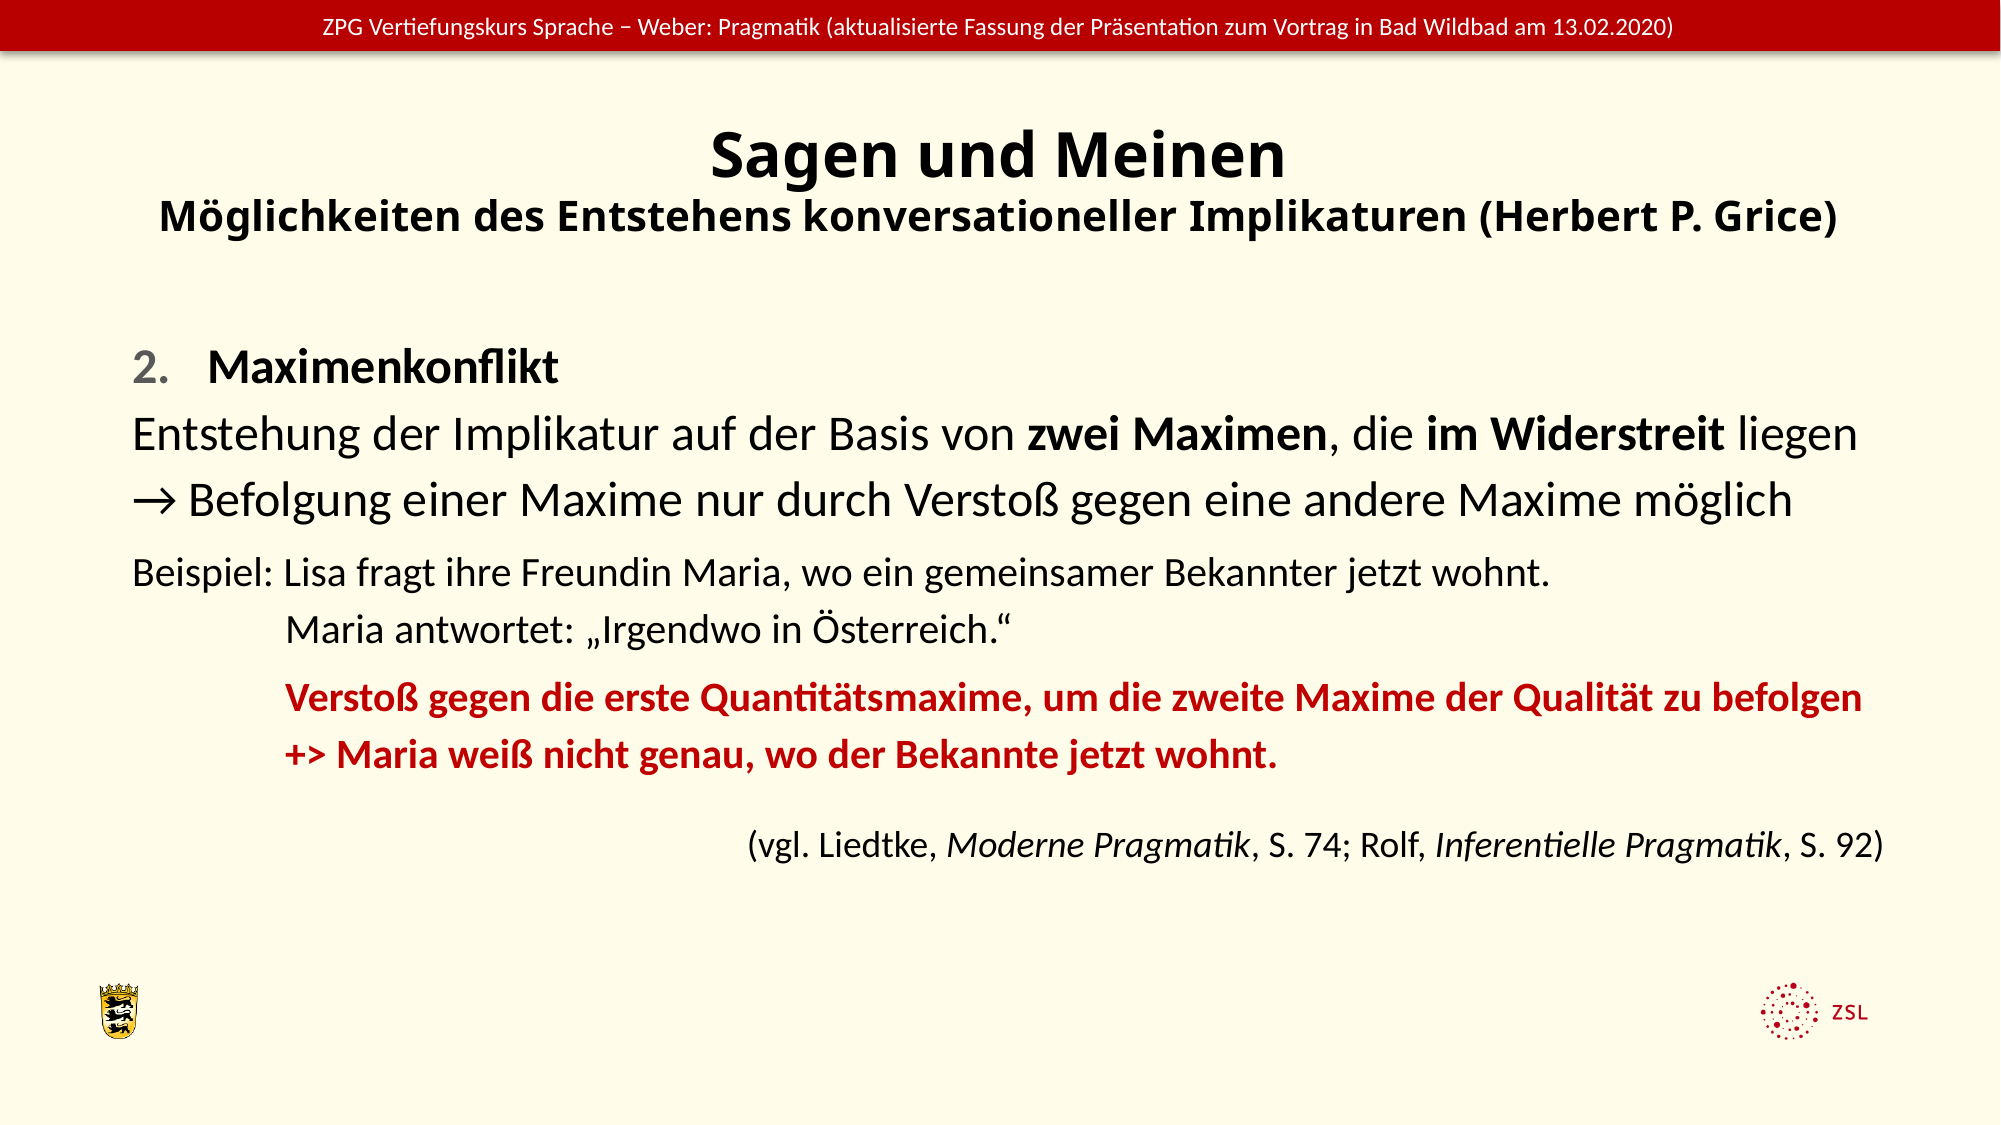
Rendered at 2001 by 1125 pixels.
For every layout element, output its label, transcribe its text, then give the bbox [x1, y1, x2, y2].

picture [98, 981, 140, 1041]
title Sagen und Meinen Möglichkeiten des Entstehens konversationeller Implikaturen (Herbert P. Grice) [99, 90, 1900, 265]
list Maximenkonflikt Entstehung der Implikatur auf der Basis von zwei Maximen, die im Widerstreit liegen → Befolgung einer Maxime nur durch Verstoß gegen eine andere Maxime möglich Beispiel: Lisa fragt ihre Freundin Maria, wo ein gemeinsamer Bekannter jetzt wohnt. Maria antwortet: „Irgendwo in Österreich.“ Verstoß gegen die erste Quantitätsmaxime, um die zweite Maxime der Qualität zu befolgen +> Maria weiß nicht genau, wo der Bekannte jetzt wohnt. (vgl. Liedtke, Moderne Pragmatik, S. 74; Rolf, Inferentielle Pragmatik, S. 92) [99, 326, 1900, 929]
picture [1746, 968, 1882, 1054]
